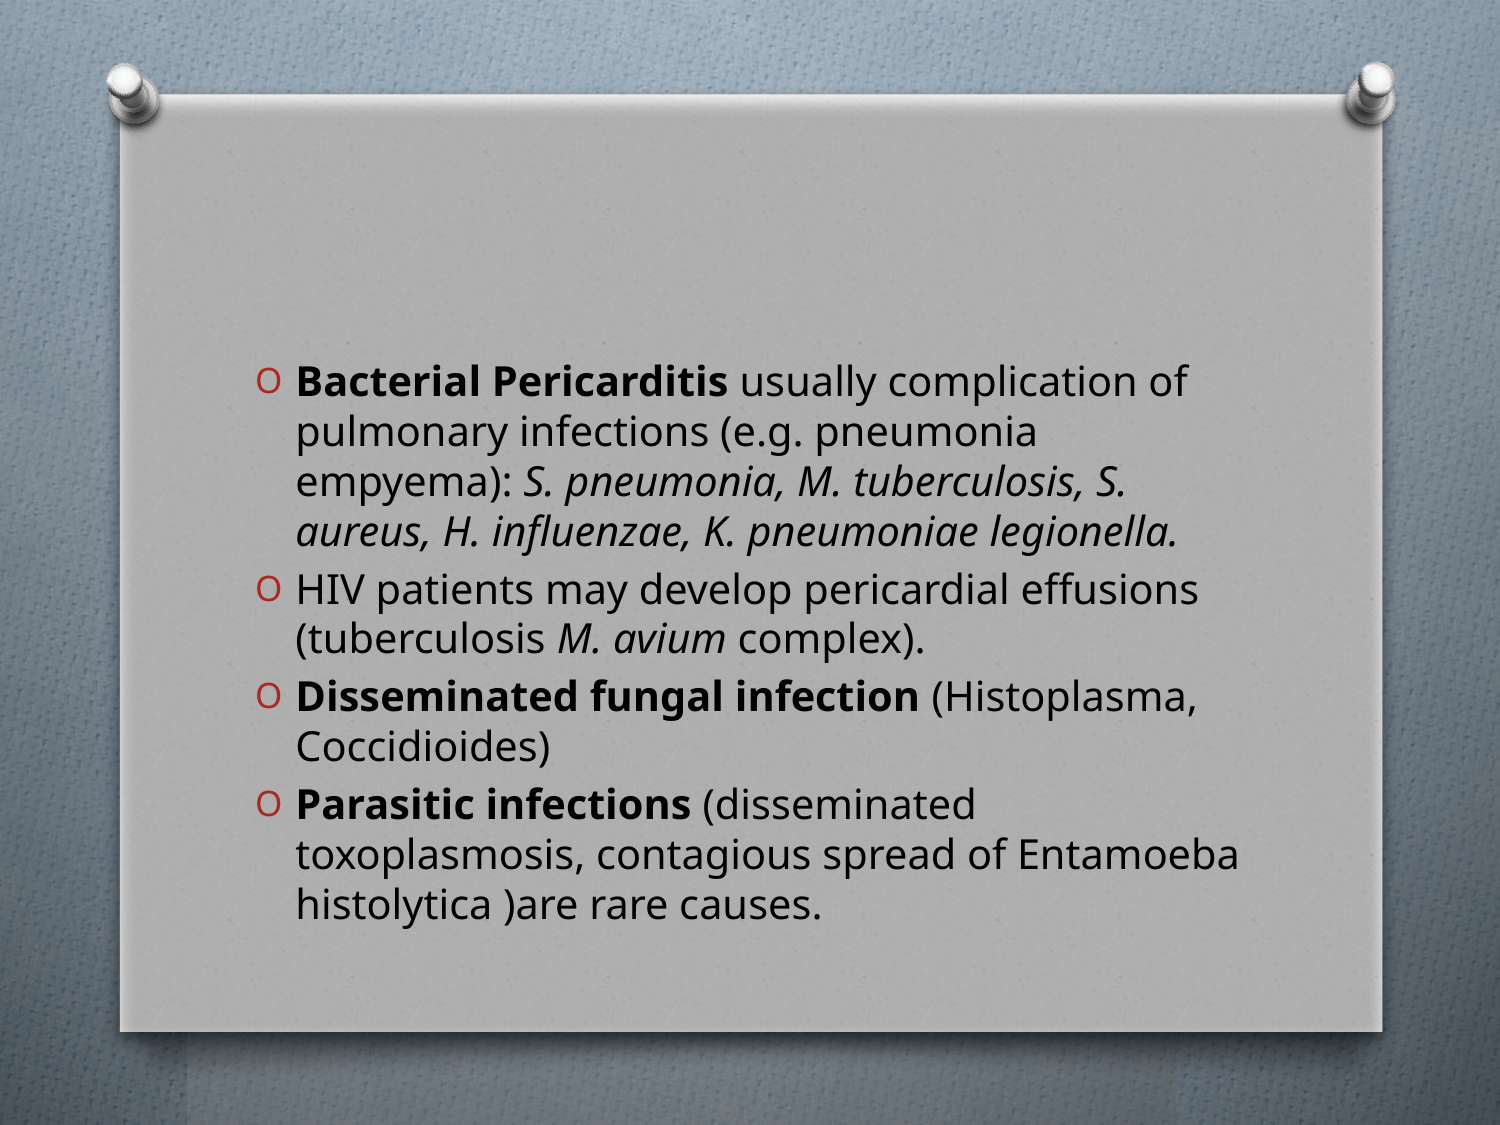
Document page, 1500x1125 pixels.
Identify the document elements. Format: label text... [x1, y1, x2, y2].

list Bacterial Pericarditis usually complication of pulmonary infections (e.g. pneumonia empyema): S. pneumonia, M. tuberculosis, S. aureus, H. influenzae, K. pneumoniae legionella. HIV patients may develop pericardial effusions (tuberculosis M. avium complex). Disseminated fungal infection (Histoplasma, Coccidioides) Parasitic infections (disseminated toxoplasmosis, contagious spread of Entamoeba histolytica )are rare causes. [240, 347, 1257, 939]
picture [1317, 35, 1439, 156]
picture [75, 29, 198, 153]
